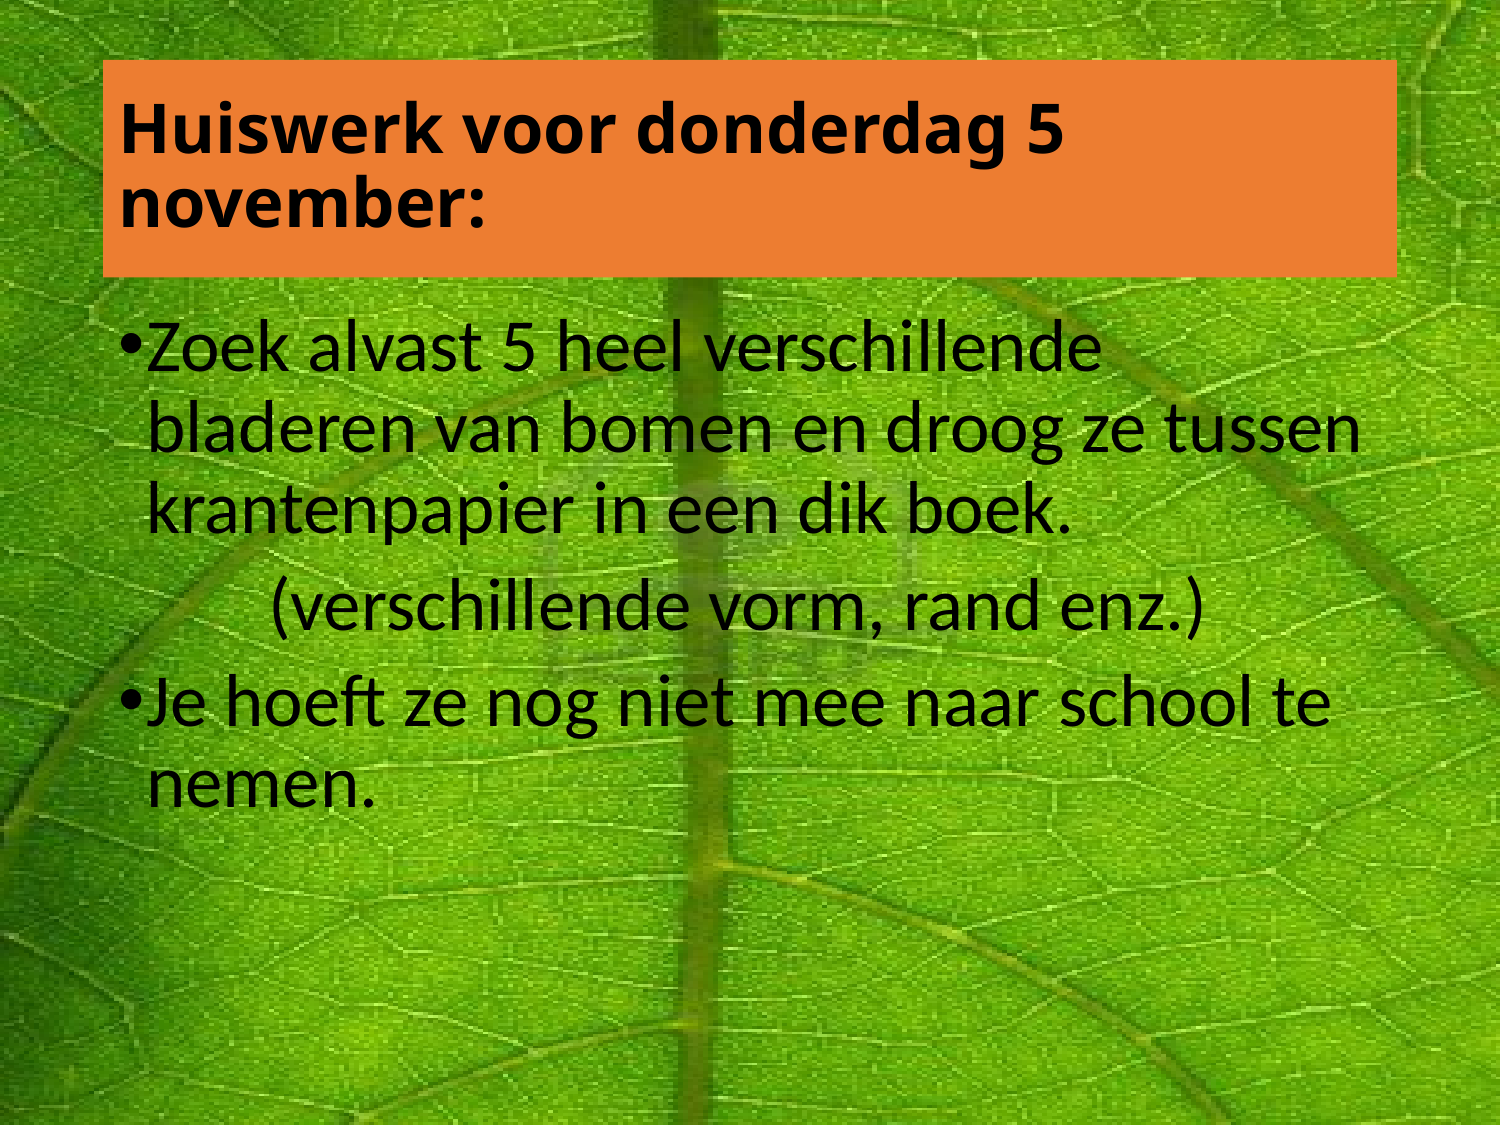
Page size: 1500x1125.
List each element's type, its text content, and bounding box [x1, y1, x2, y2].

list Zoek alvast 5 heel verschillende bladeren van bomen en droog ze tussen krantenpapier in een dik boek. (verschillende vorm, rand enz.) Je hoeft ze nog niet mee naar school te nemen. [103, 299, 1397, 1014]
picture [0, 0, 1500, 1125]
title Huiswerk voor donderdag 5 november: [103, 59, 1397, 278]
